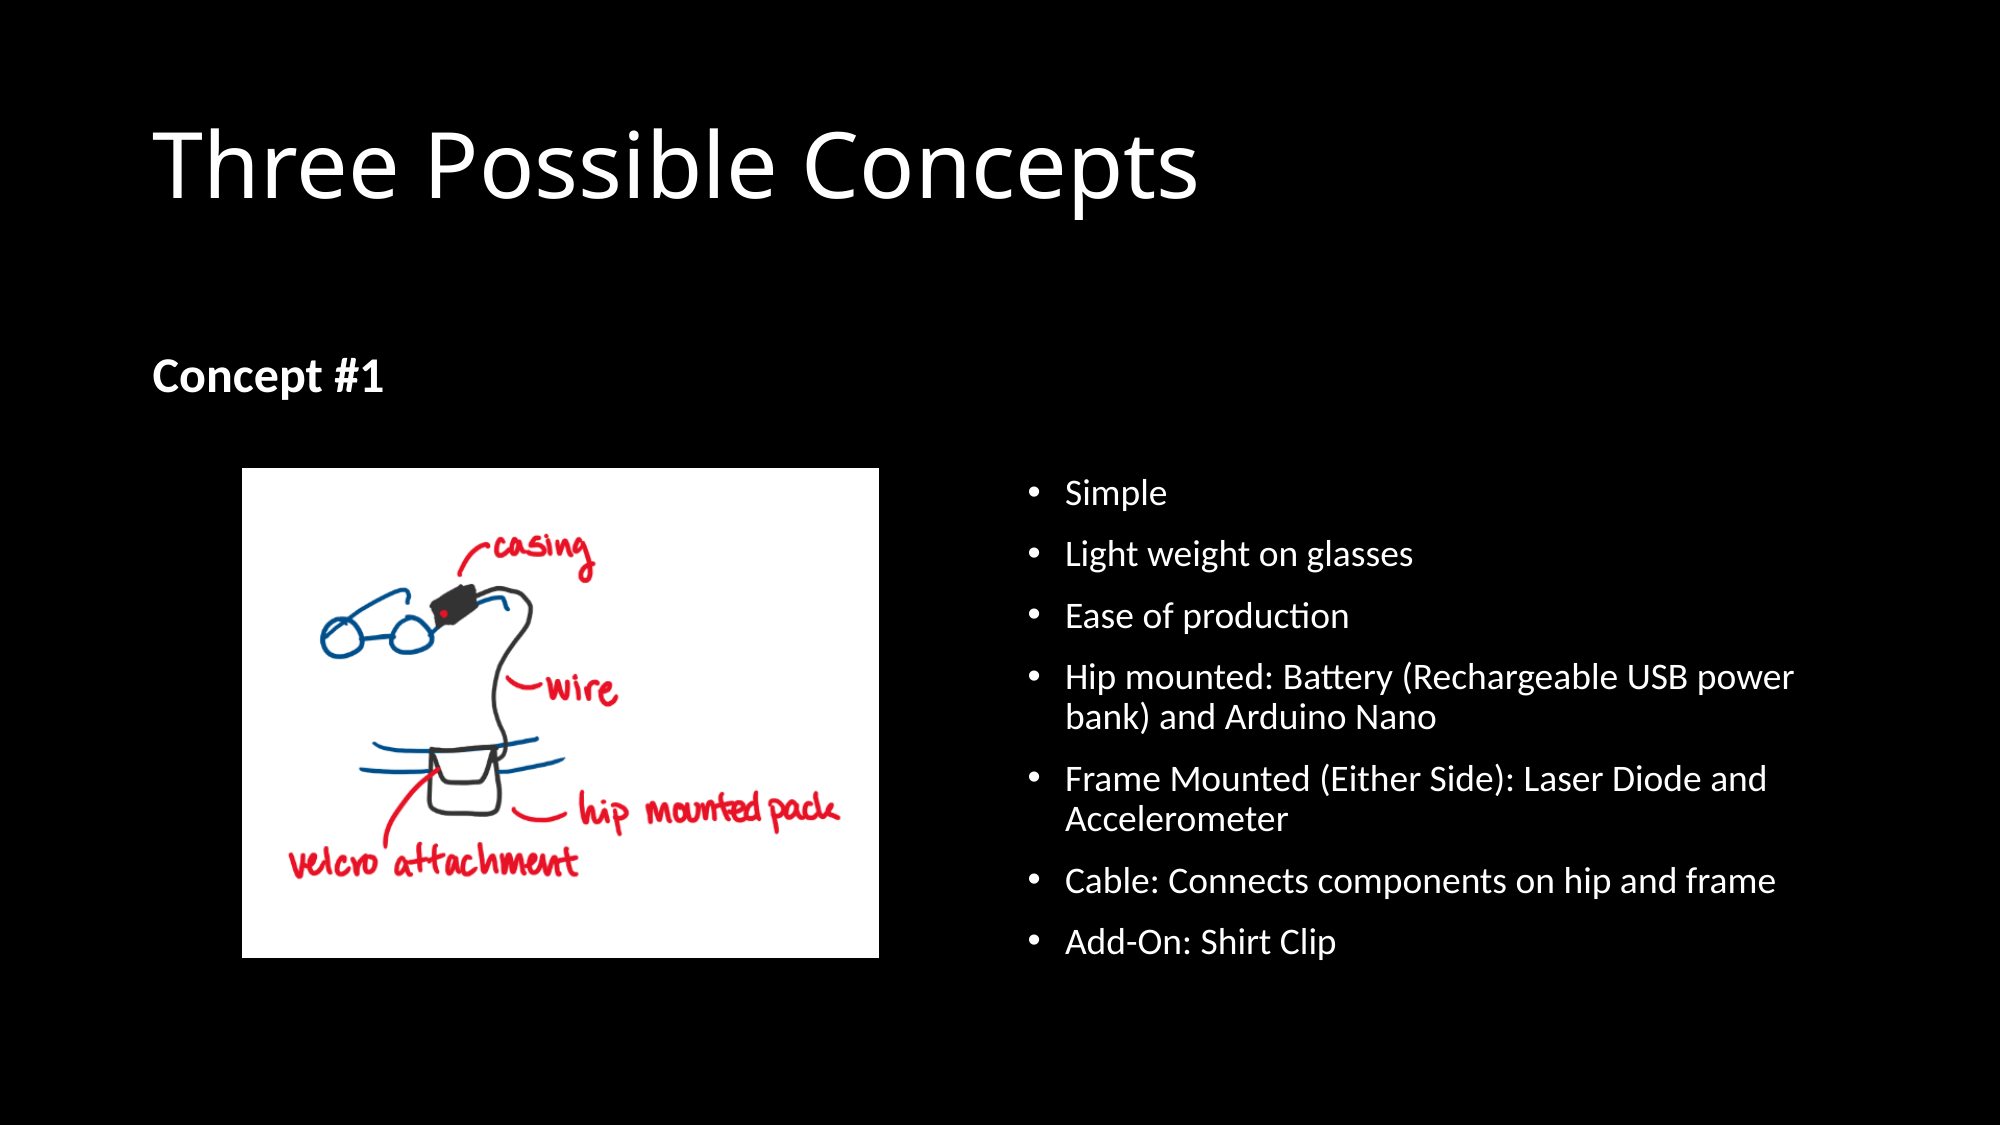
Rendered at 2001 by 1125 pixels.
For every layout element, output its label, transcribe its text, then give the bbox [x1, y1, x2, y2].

list Simple Light weight on glasses Ease of production Hip mounted: Battery (Rechargeable USB power bank) and Arduino Nano Frame Mounted (Either Side): Laser Diode and Accelerometer Cable: Connects components on hip and frame Add-On: Shirt Clip [1012, 277, 1863, 1016]
title Three Possible Concepts [137, 59, 1863, 278]
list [242, 468, 879, 958]
list Concept #1 [137, 275, 984, 411]
